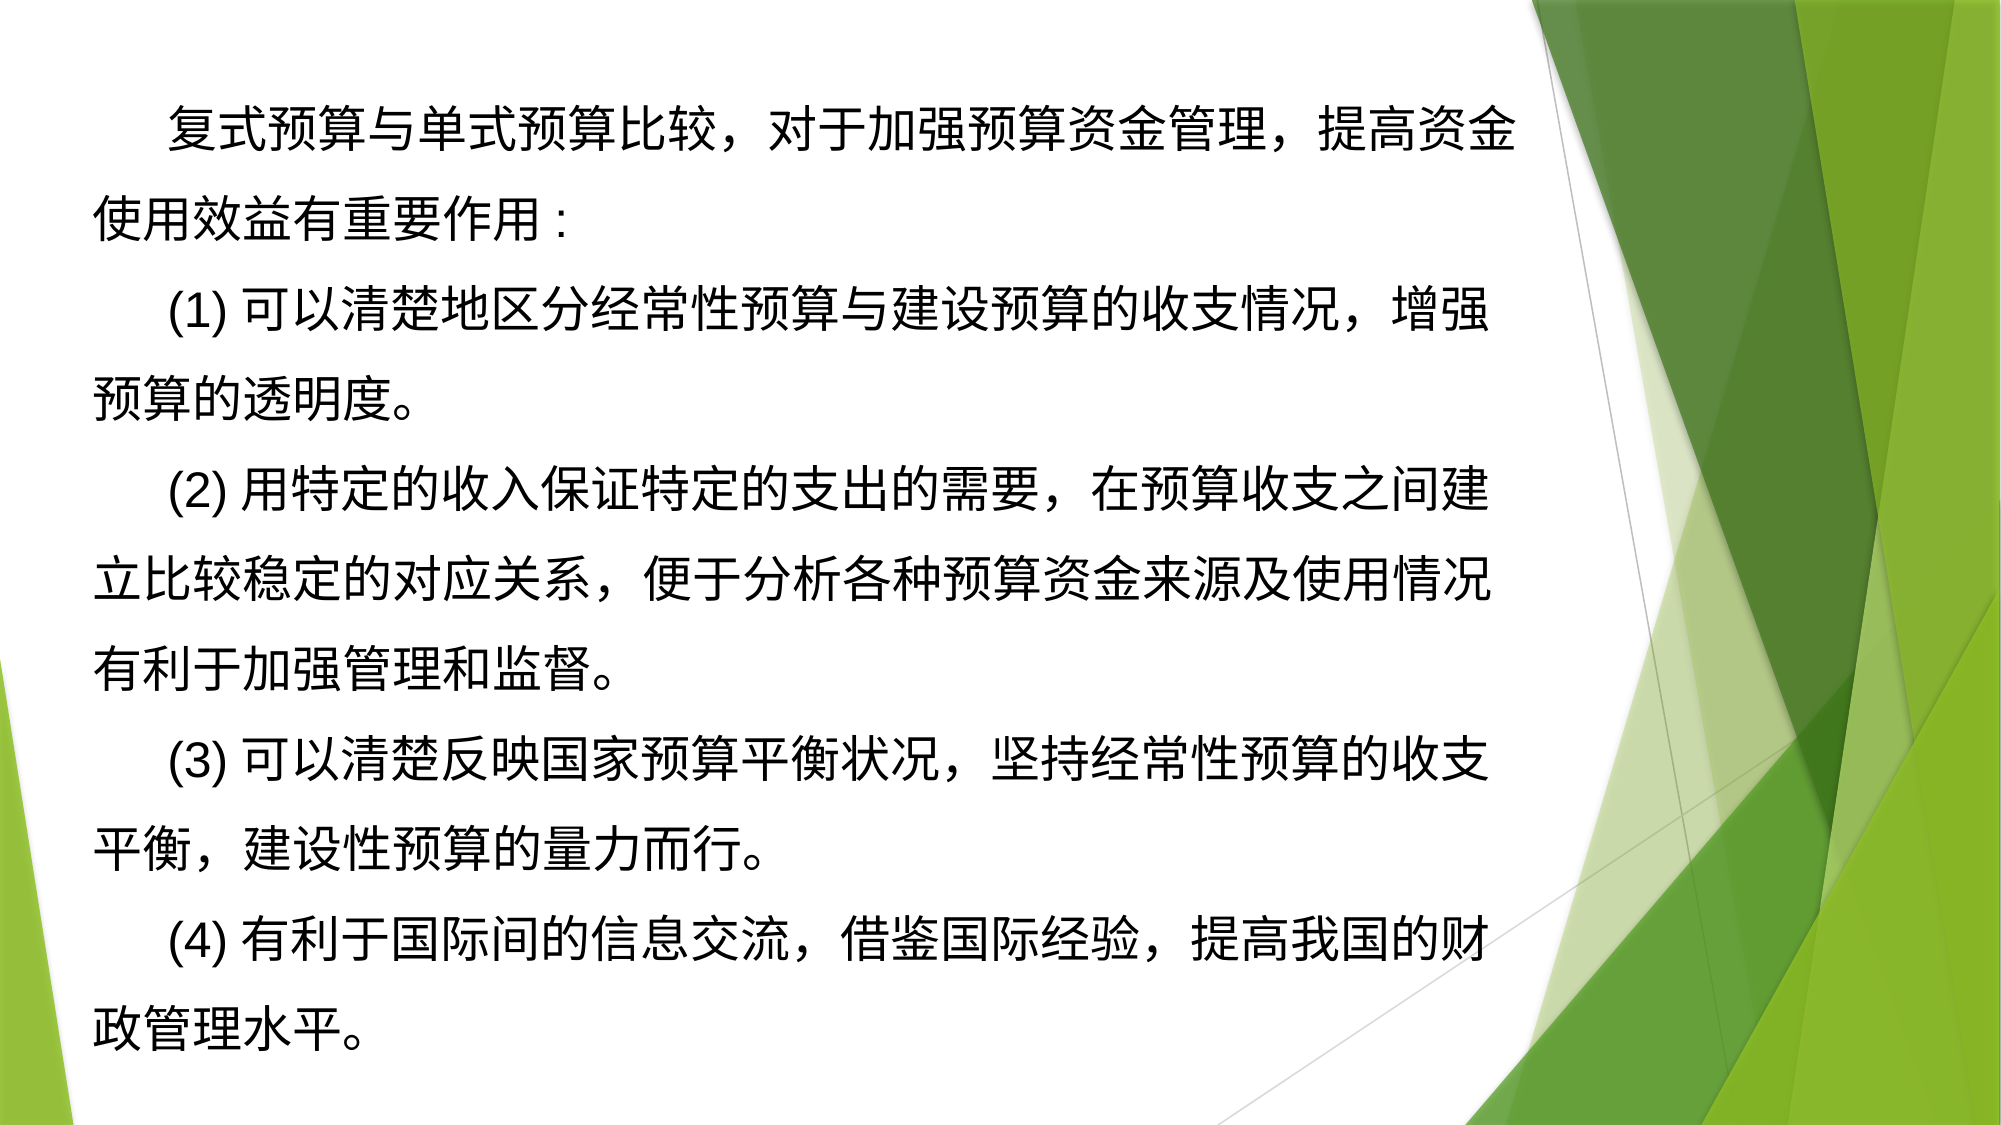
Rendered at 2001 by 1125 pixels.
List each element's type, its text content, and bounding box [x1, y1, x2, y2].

text_box 复式预算与单式预算比较，对于加强预算资金管理，提高资金使用效益有重要作用: (1)可以清楚地区分经常性预算与建设预算的收支情况，增强预算的透明度。 (2)用特定的收入保证特定的支出的需要，在预算收支之间建立比较稳定的对应关系，便于分析各种预算资金来源及使用情况有利于加强管理和监督。 (3)可以清楚反映国家预算平衡状况，坚持经常性预算的收支平衡，建设性预算的量力而行。 (4)有利于国际间的信息交流，借鉴国际经验，提高我国的财政管理水平。 [77, 59, 1537, 1065]
